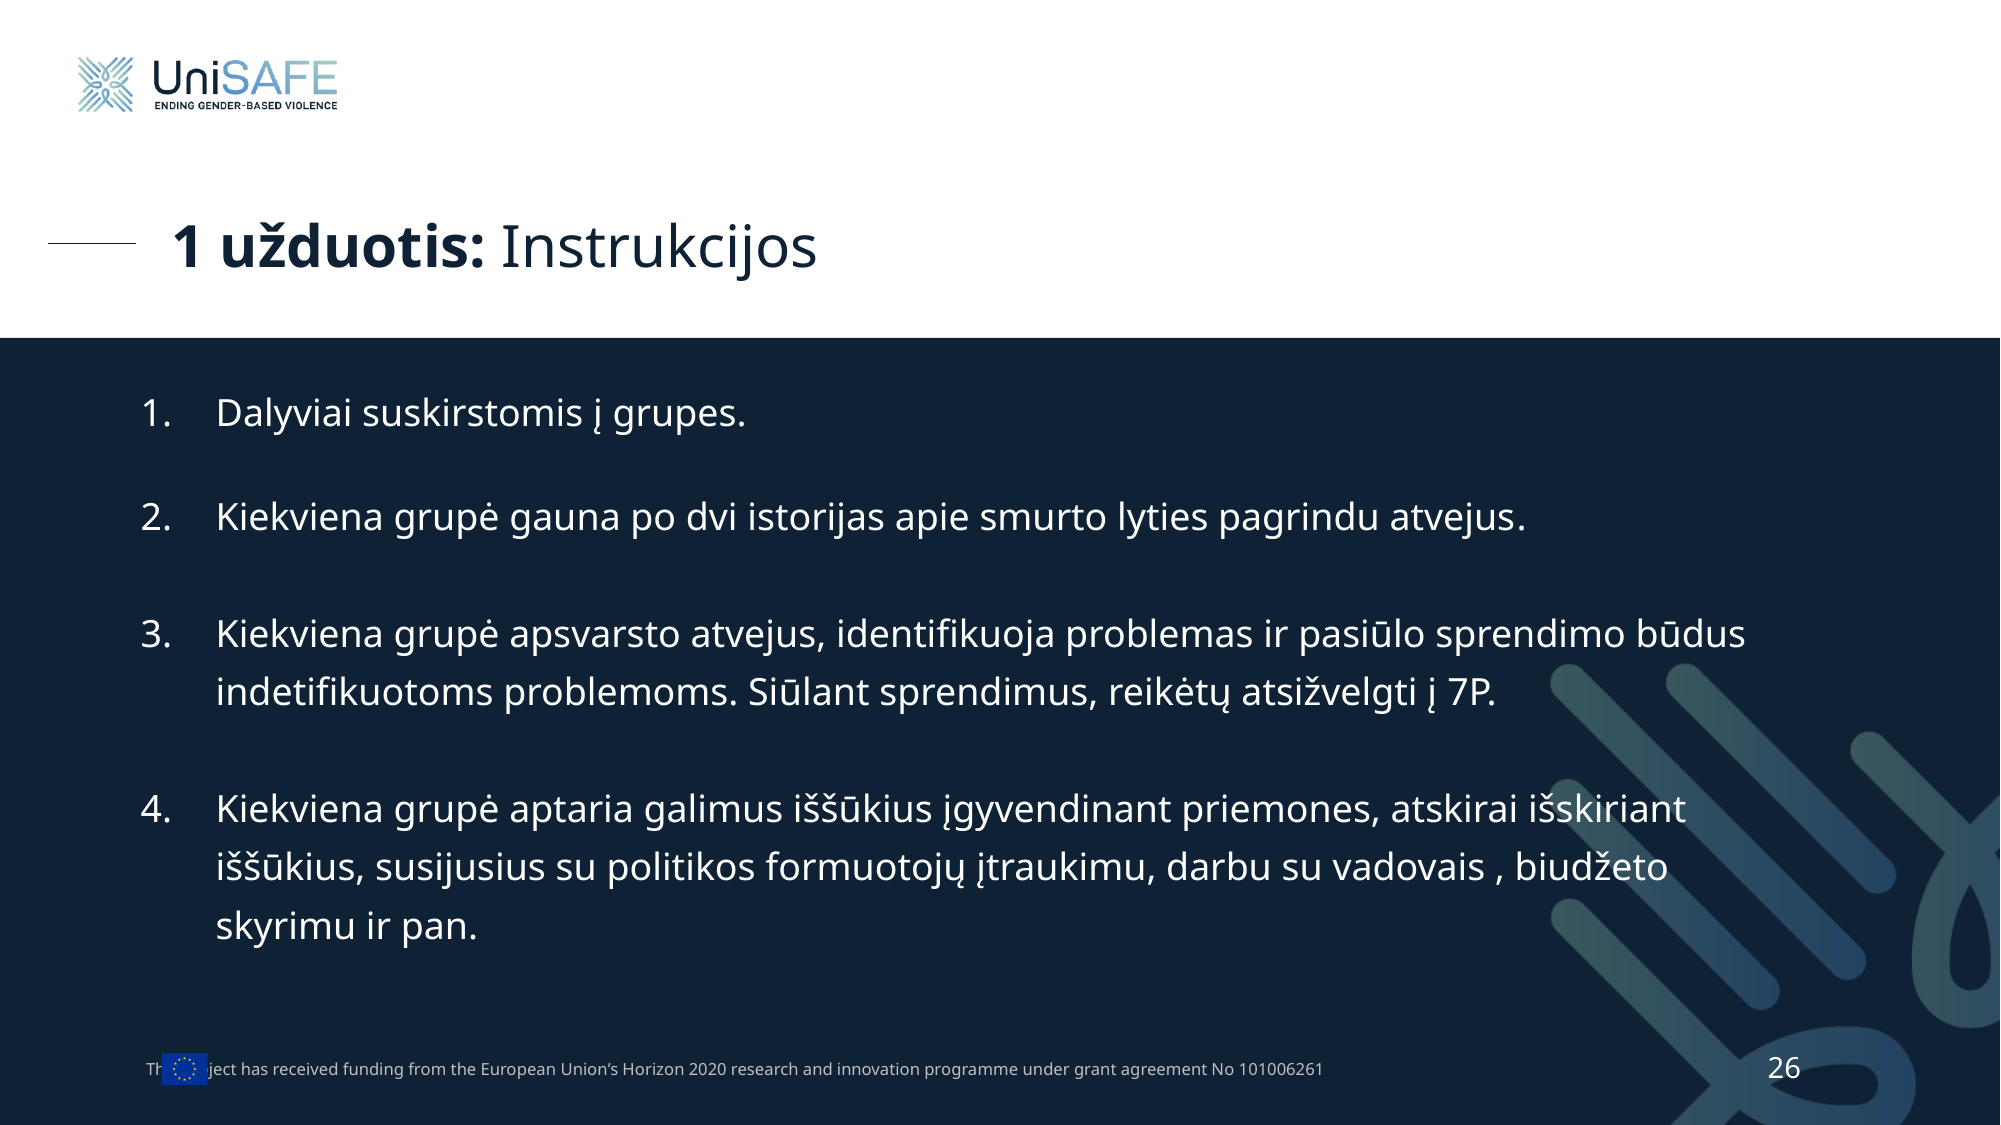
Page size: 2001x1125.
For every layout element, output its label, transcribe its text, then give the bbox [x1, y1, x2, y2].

picture [78, 57, 337, 112]
text_box Dalyviai suskirstomis į grupes. Kiekviena grupė gauna po dvi istorijas apie smurto lyties pagrindu atvejus. Kiekviena grupė apsvarsto atvejus, identifikuoja problemas ir pasiūlo sprendimo būdus indetifikuotoms problemoms. Siūlant sprendimus, reikėtų atsižvelgti į 7P. Kiekviena grupė aptaria galimus iššūkius įgyvendinant priemones, atskirai išskiriant iššūkius, susijusius su politikos formuotojų įtraukimu, darbu su vadovais , biudžeto skyrimu ir pan. [140, 368, 1796, 955]
title 1 užduotis: Instrukcijos [171, 185, 1827, 313]
